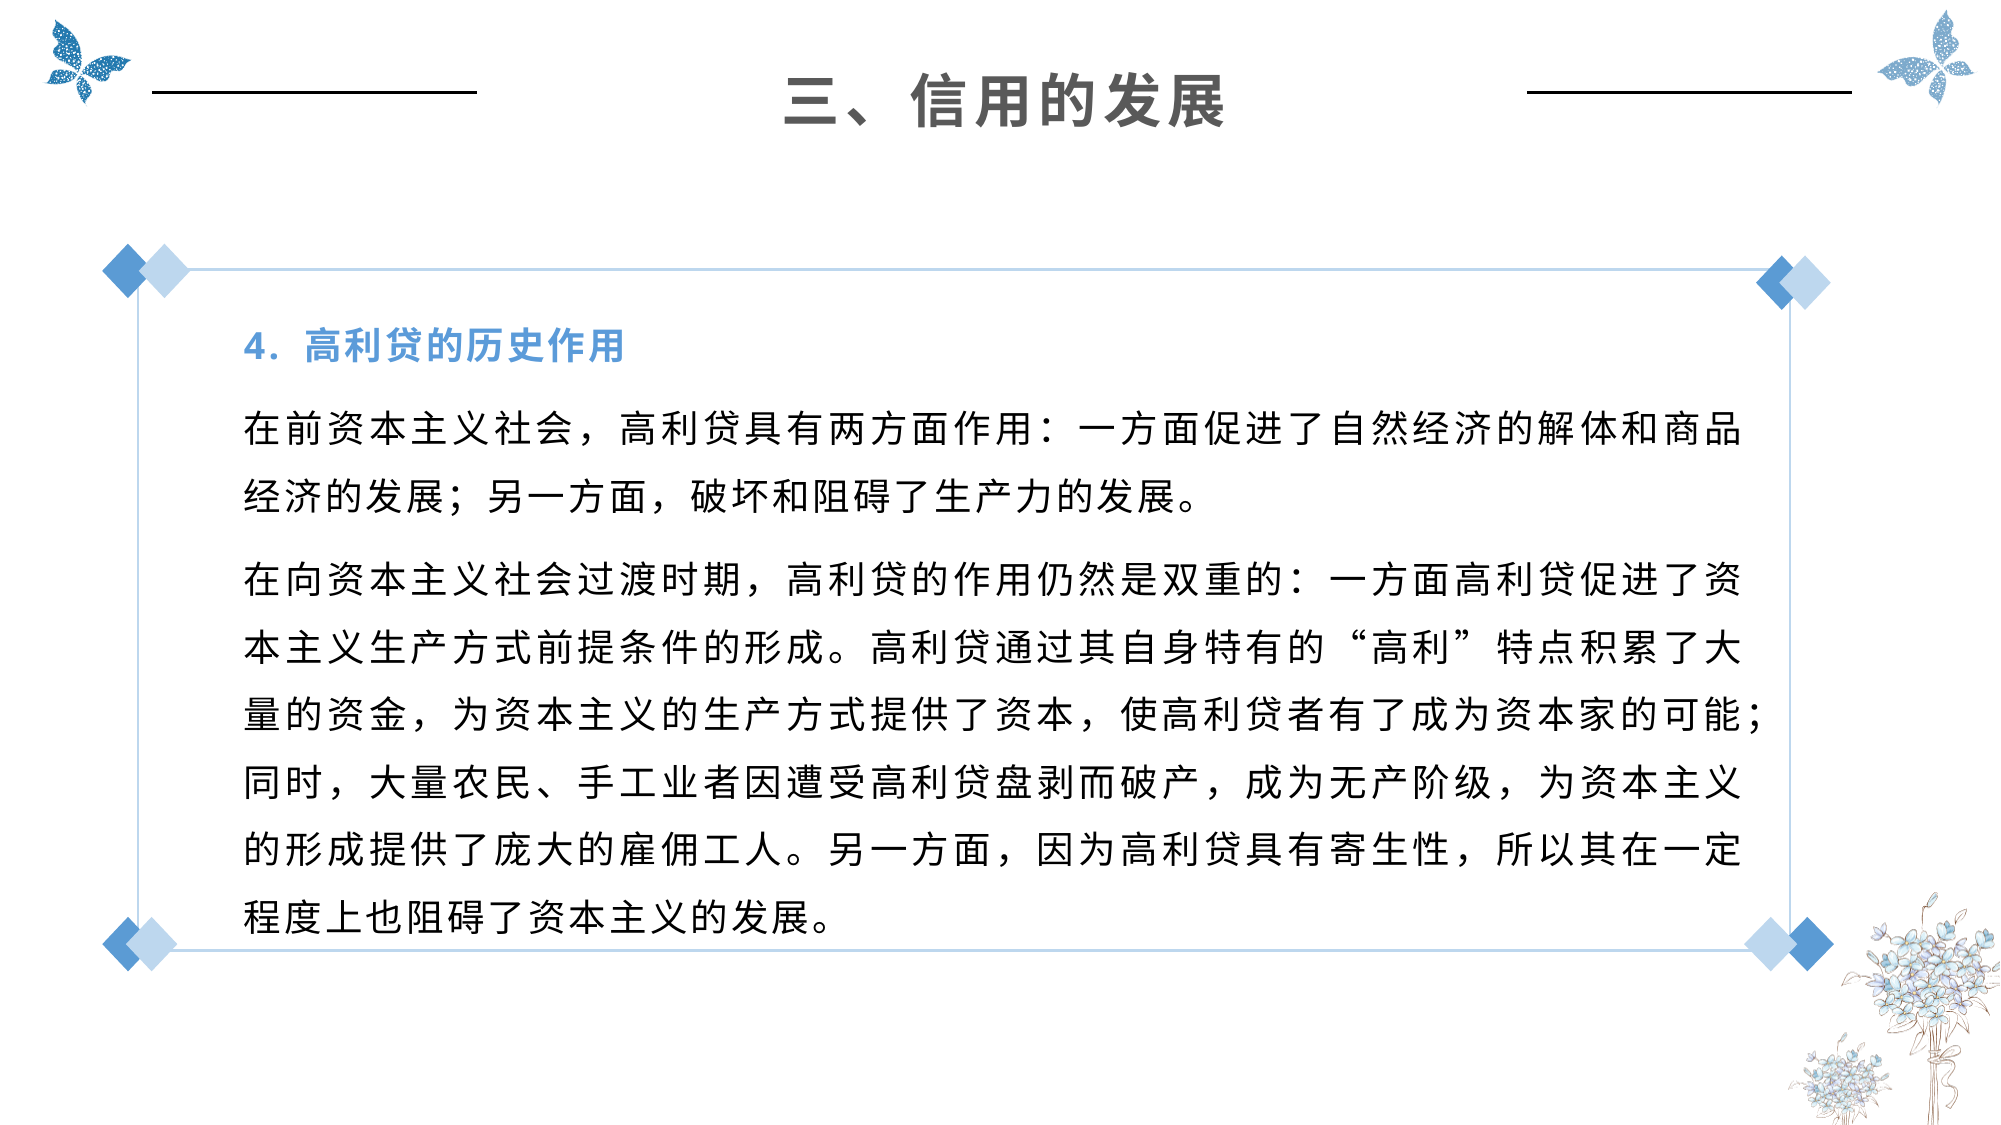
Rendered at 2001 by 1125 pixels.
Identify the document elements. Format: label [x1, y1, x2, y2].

picture [1788, 892, 2000, 1125]
text_box [102, 243, 1834, 972]
text_box [151, 55, 1852, 142]
